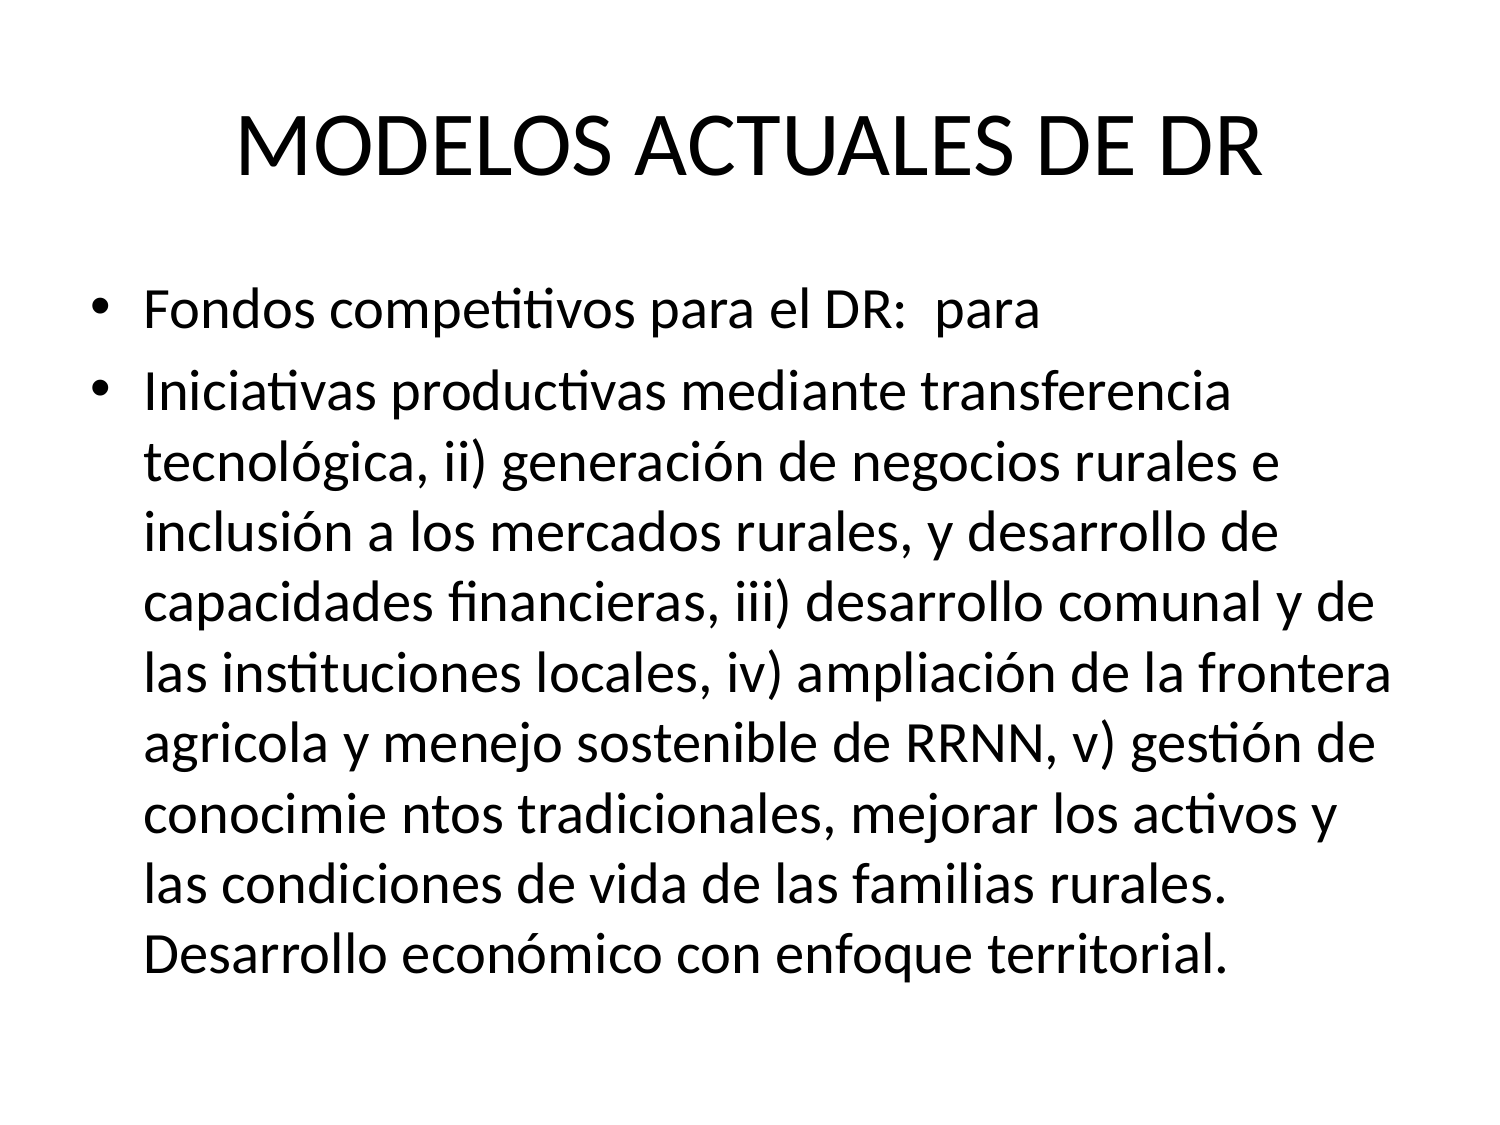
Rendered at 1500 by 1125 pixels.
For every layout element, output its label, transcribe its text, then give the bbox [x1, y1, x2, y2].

title MODELOS ACTUALES DE DR [75, 45, 1425, 233]
list Fondos competitivos para el DR: para Iniciativas productivas mediante transferencia tecnológica, ii) generación de negocios rurales e inclusión a los mercados rurales, y desarrollo de capacidades financieras, iii) desarrollo comunal y de las instituciones locales, iv) ampliación de la frontera agricola y menejo sostenible de RRNN, v) gestión de conocimie ntos tradicionales, mejorar los activos y las condiciones de vida de las familias rurales. Desarrollo económico con enfoque territorial. [75, 262, 1425, 1005]
